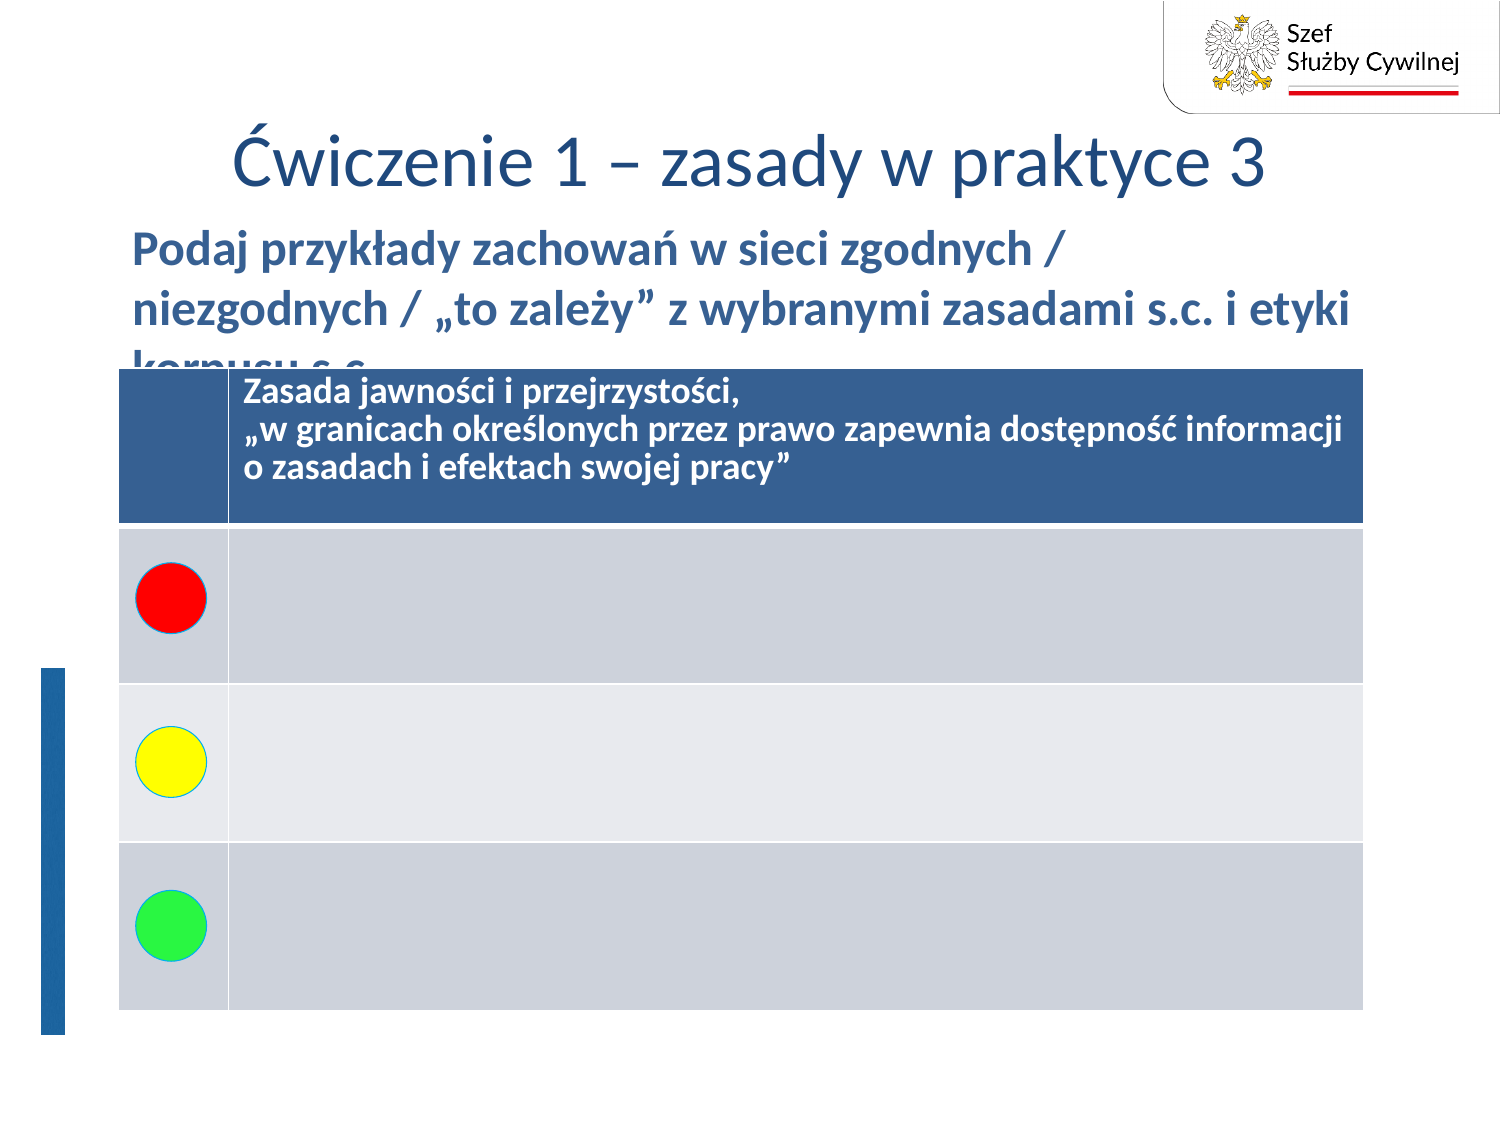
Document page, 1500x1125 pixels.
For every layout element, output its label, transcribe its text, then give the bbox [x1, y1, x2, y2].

text_box [133, 560, 209, 636]
table_header [119, 369, 228, 523]
text_box Podaj przykłady zachowań w sieci zgodnych / niezgodnych / „to zależy” z wybranymi zasadami s.c. i etyki korpusu s.c. [117, 208, 1382, 403]
text_box [133, 724, 209, 800]
picture [1163, 0, 1500, 114]
table_cell [119, 843, 228, 1010]
table_cell [229, 843, 1363, 1010]
text_box [133, 888, 209, 964]
table_cell [229, 685, 1363, 841]
picture [41, 668, 65, 1035]
table_cell [119, 685, 228, 841]
table_header Zasada jawności i przejrzystości, „w granicach określonych przez prawo zapewnia dostępność informacji o zasadach i efektach swojej pracy” [229, 369, 1363, 523]
title Ćwiczenie 1 – zasady w praktyce 3 [100, 103, 1400, 229]
table_cell [119, 529, 228, 683]
table_cell [229, 529, 1363, 683]
